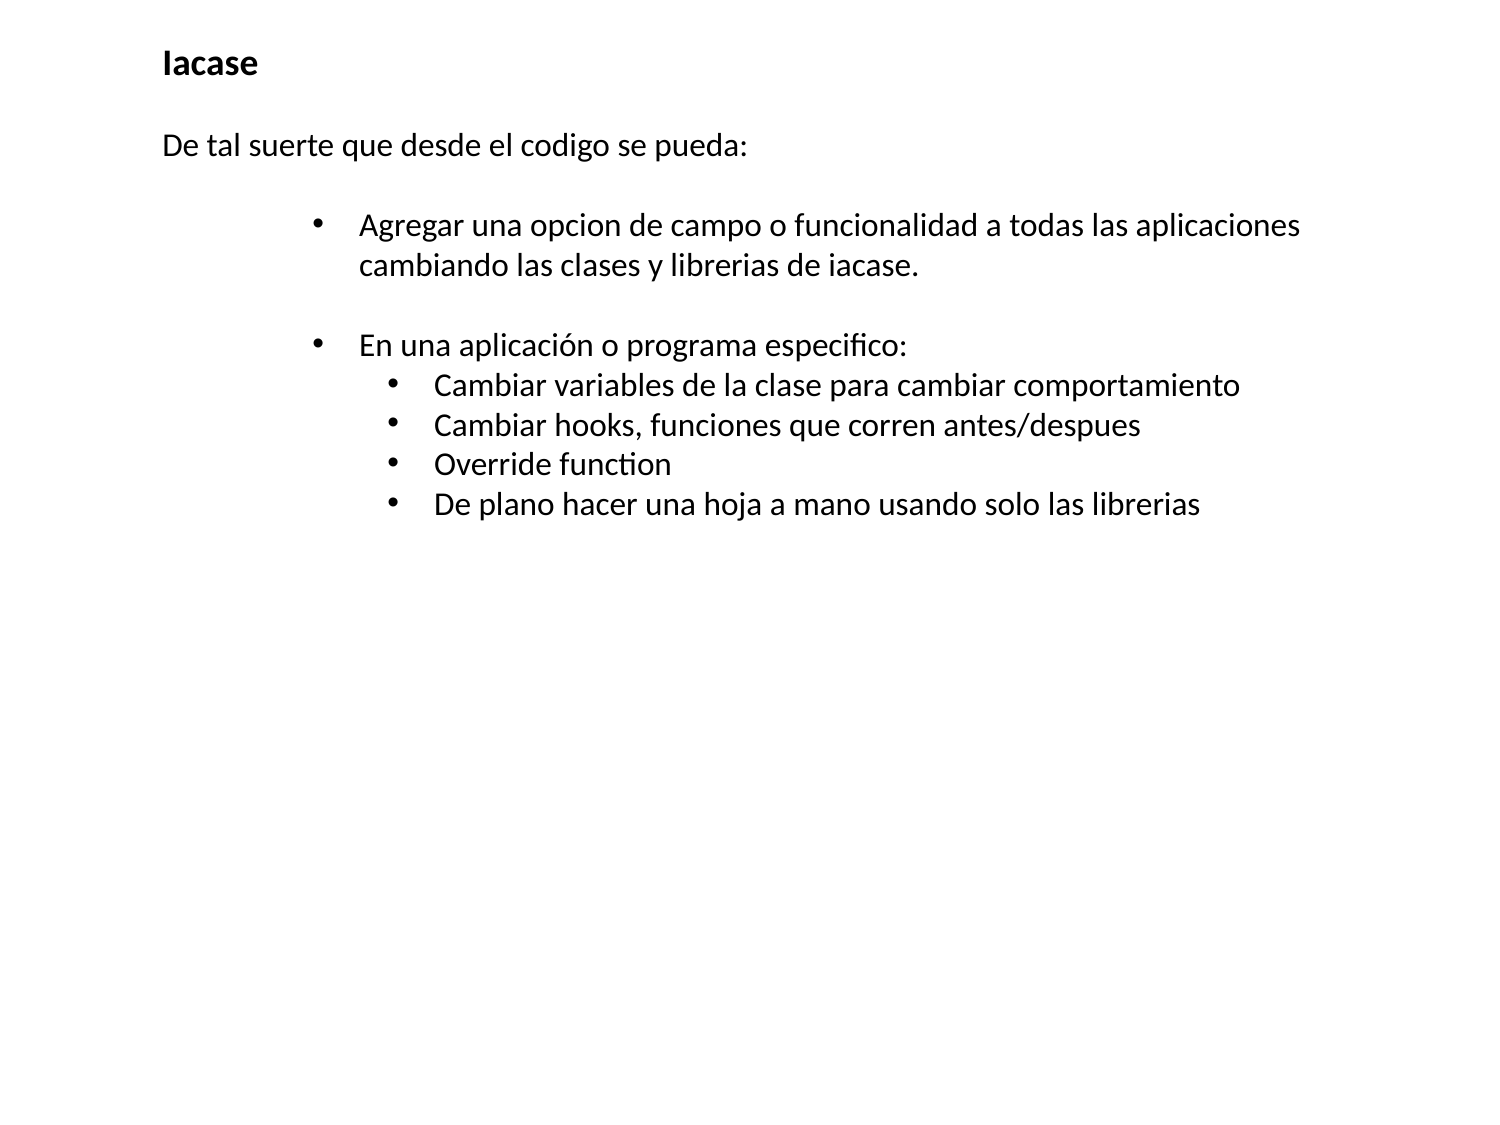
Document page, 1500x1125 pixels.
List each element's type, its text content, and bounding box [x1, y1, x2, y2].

text_box Iacase De tal suerte que desde el codigo se pueda: Agregar una opcion de campo o funcionalidad a todas las aplicaciones cambiando las clases y librerias de iacase. En una aplicación o programa especifico: Cambiar variables de la clase para cambiar comportamiento Cambiar hooks, funciones que corren antes/despues Override function De plano hacer una hoja a mano usando solo las librerias [147, 30, 1329, 570]
